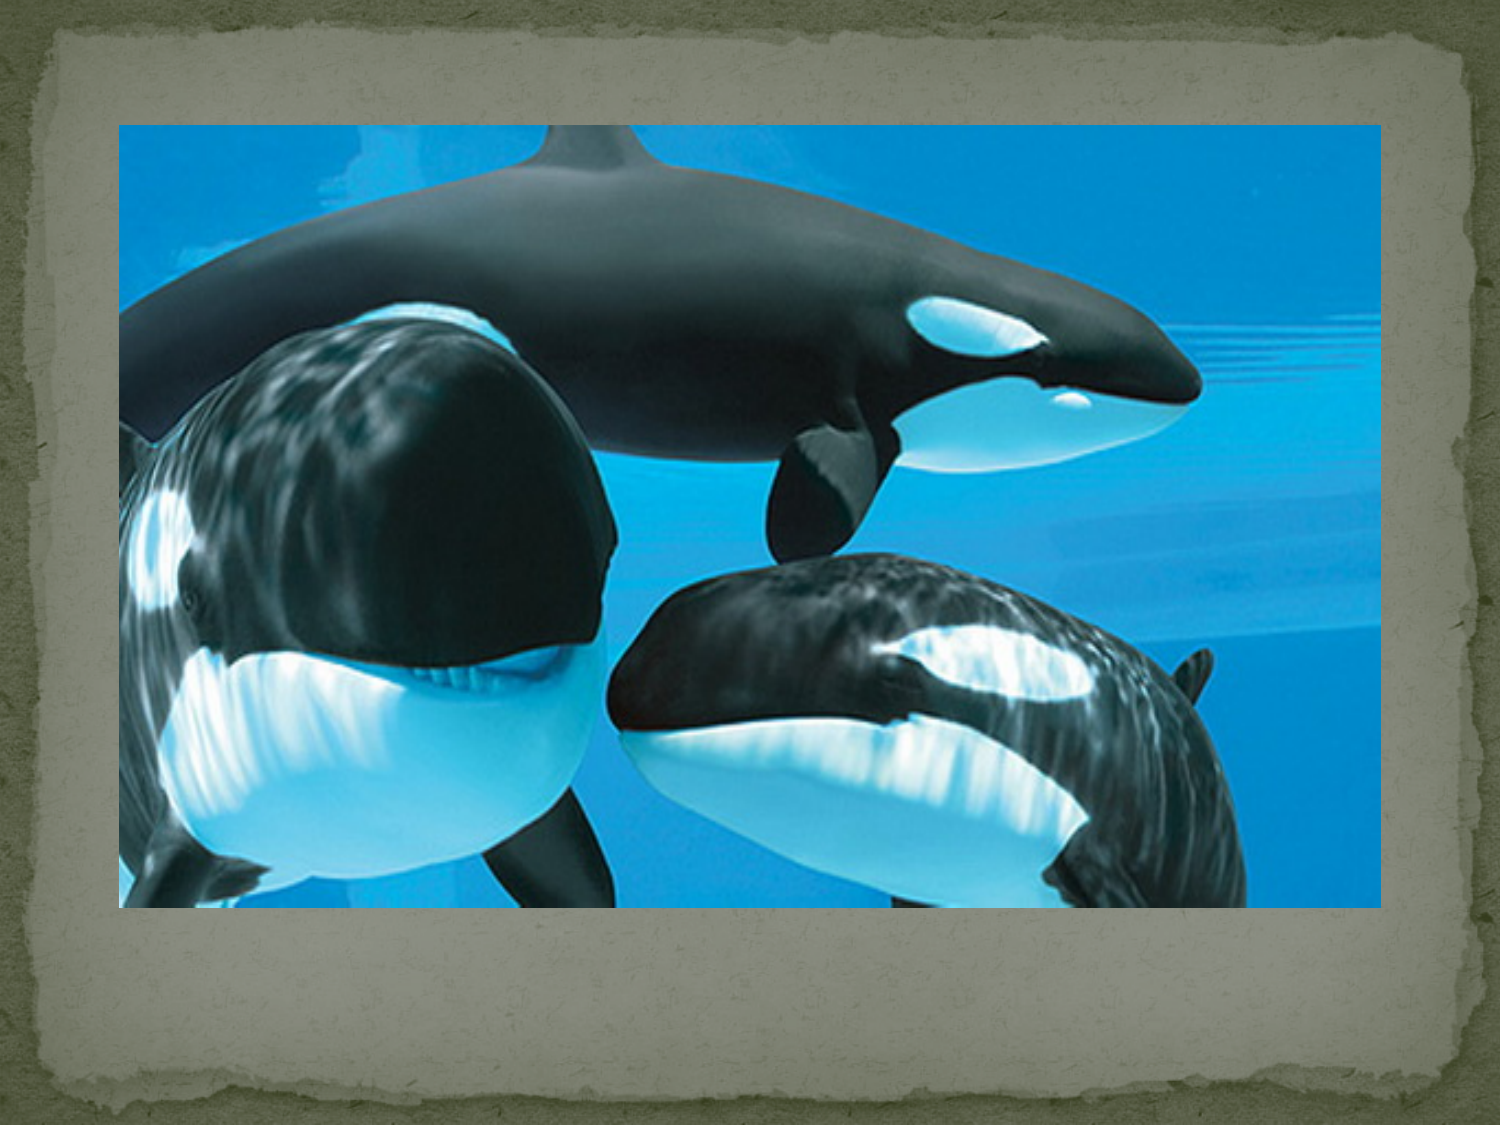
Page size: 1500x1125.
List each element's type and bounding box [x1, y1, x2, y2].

list [122, 128, 1379, 906]
